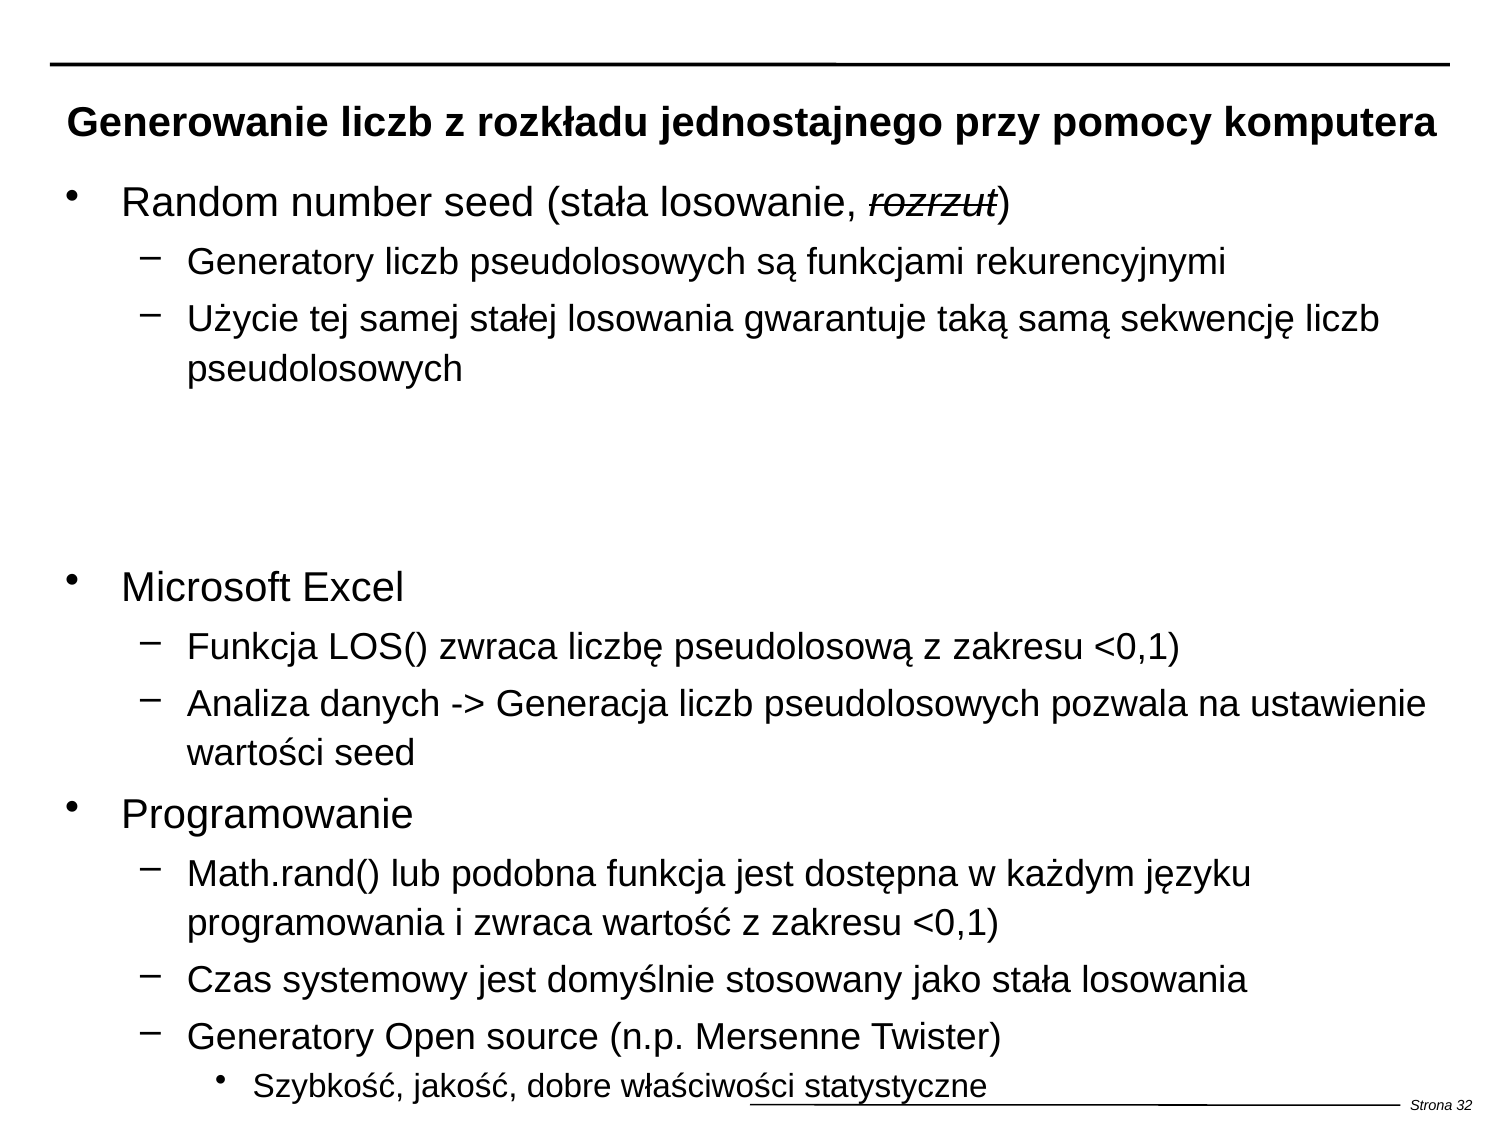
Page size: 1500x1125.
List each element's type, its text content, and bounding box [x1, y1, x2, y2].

list Random number seed (stała losowanie, rozrzut) Generatory liczb pseudolosowych są funkcjami rekurencyjnymi Użycie tej samej stałej losowania gwarantuje taką samą sekwencję liczb pseudolosowych Microsoft Excel Funkcja LOS() zwraca liczbę pseudolosową z zakresu <0,1) Analiza danych -> Generacja liczb pseudolosowych pozwala na ustawienie wartości seed Programowanie Math.rand() lub podobna funkcja jest dostępna w każdym języku programowania i zwraca wartość z zakresu <0,1) Czas systemowy jest domyślnie stosowany jako stała losowania Generatory Open source (n.p. Mersenne Twister) Szybkość, jakość, dobre właściwości statystyczne [50, 162, 1450, 1050]
slide_number Strona 32 [1175, 1088, 1488, 1113]
title Generowanie liczb z rozkładu jednostajnego przy pomocy komputera [46, 87, 1458, 153]
